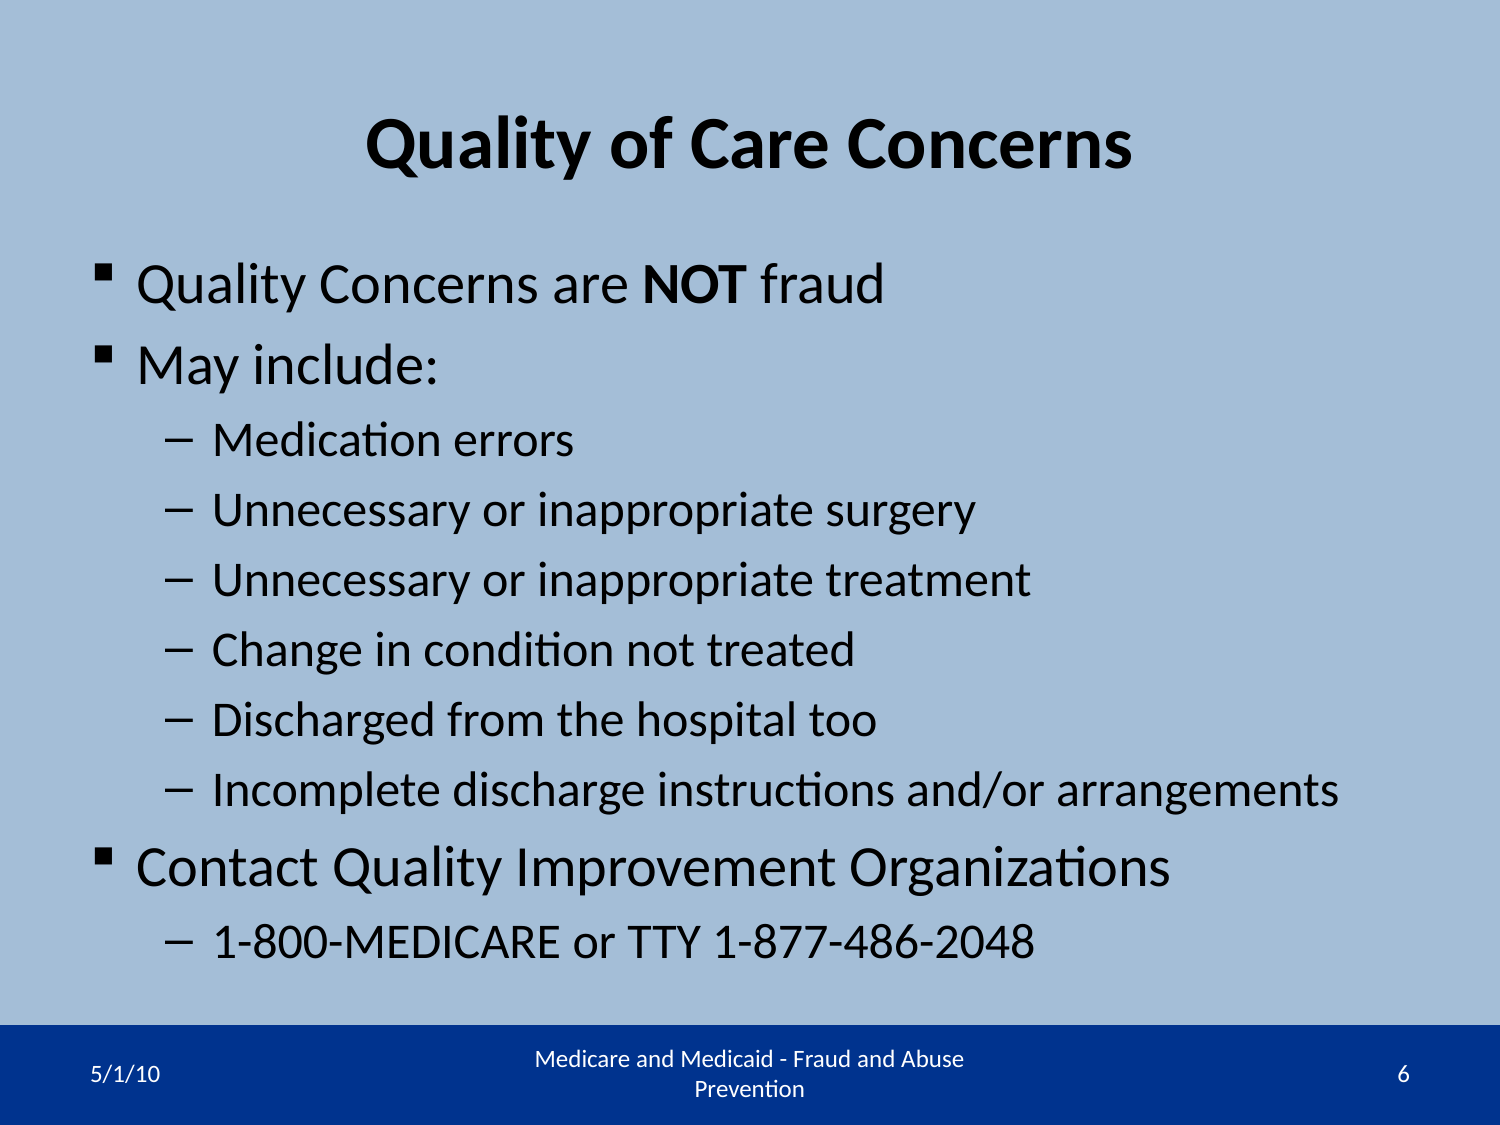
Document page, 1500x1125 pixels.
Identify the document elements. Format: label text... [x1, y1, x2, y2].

title Quality of Care Concerns [74, 44, 1426, 233]
list Quality Concerns are NOT fraud May include: Medication errors Unnecessary or inappropriate surgery Unnecessary or inappropriate treatment Change in condition not treated Discharged from the hospital too Incomplete discharge instructions and/or arrangements Contact Quality Improvement Organizations 1-800-MEDICARE or TTY 1-877-486-2048 [74, 237, 1426, 1006]
slide_number 6 [1074, 1042, 1425, 1103]
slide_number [75, 1042, 425, 1103]
footer Medicare and Medicaid - Fraud and Abuse Prevention [462, 1042, 1038, 1103]
